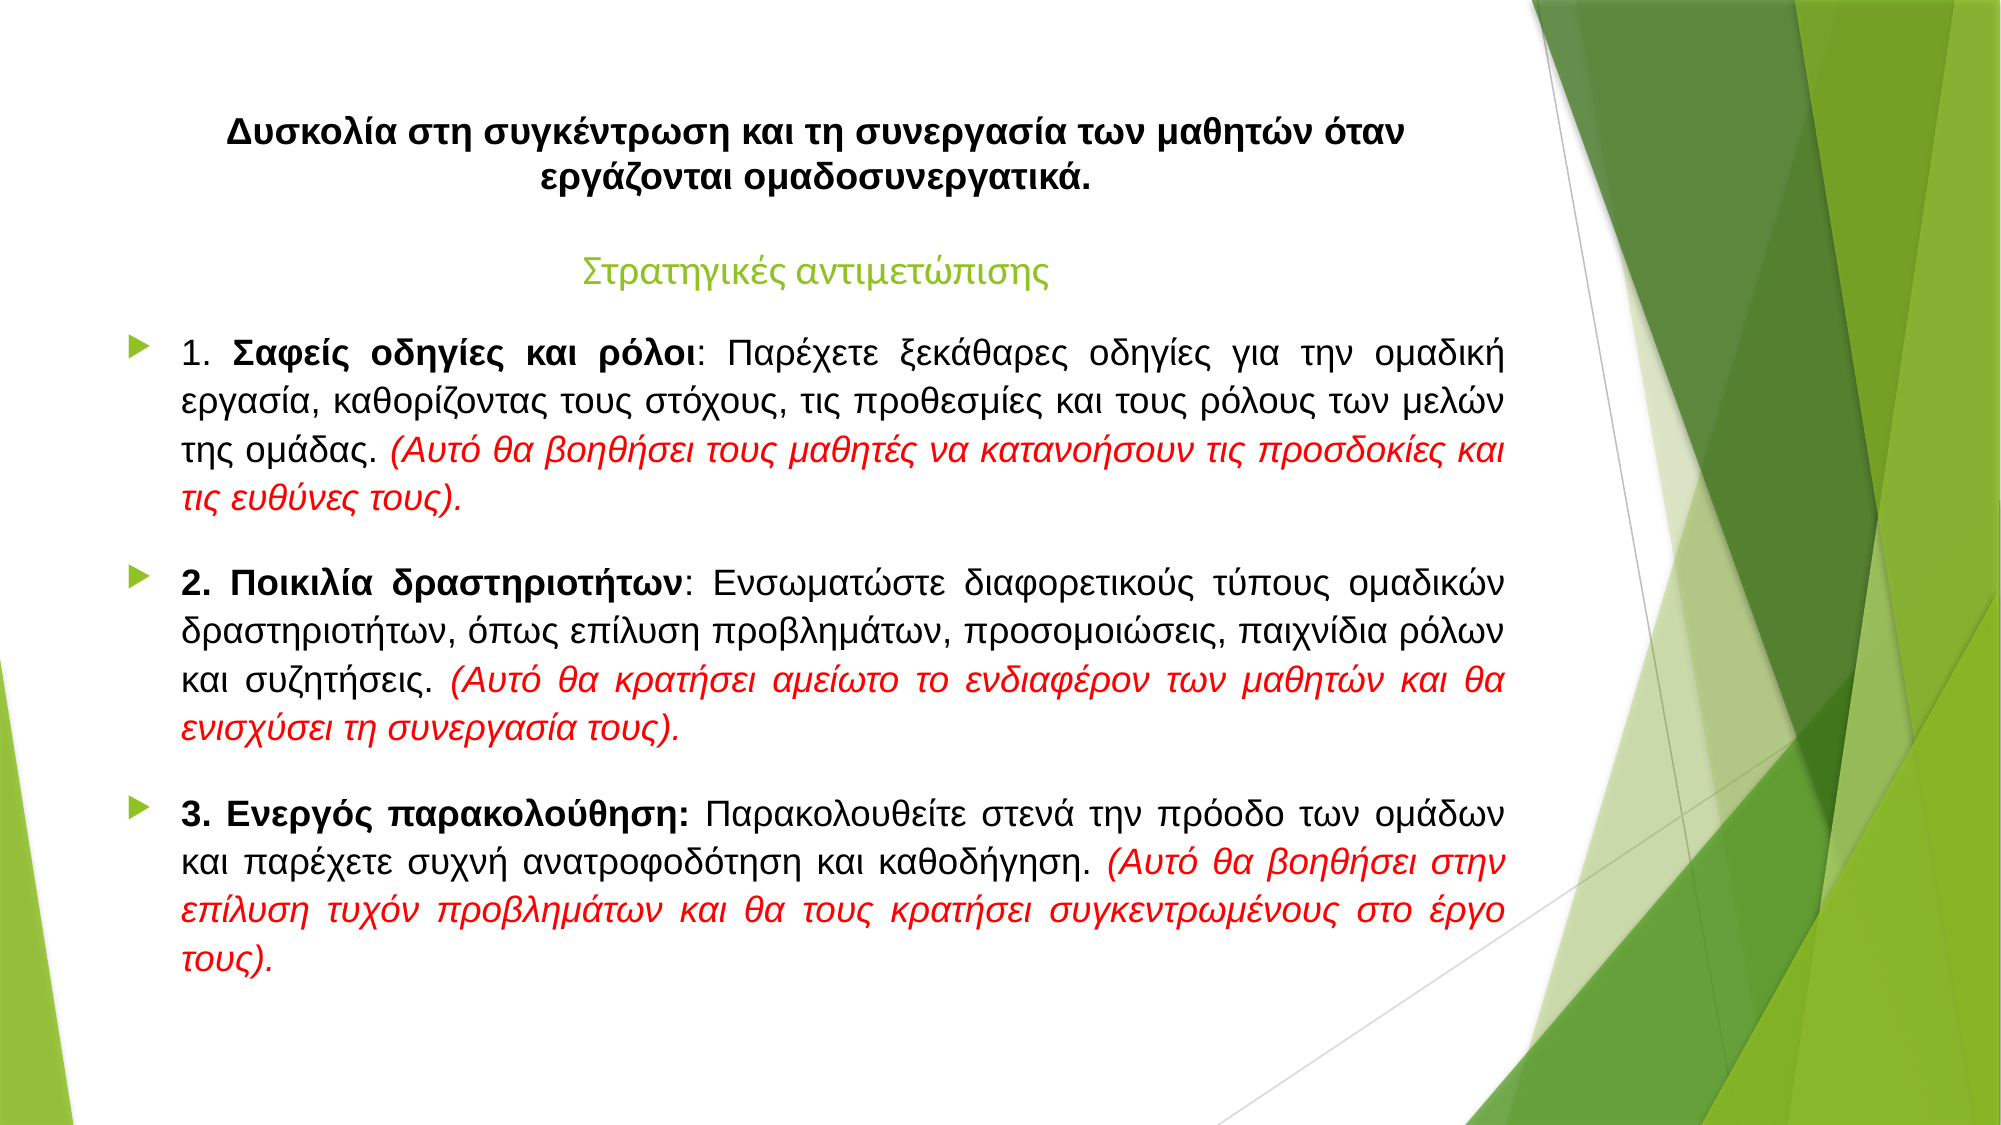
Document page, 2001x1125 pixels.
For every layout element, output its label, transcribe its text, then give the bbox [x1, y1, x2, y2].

title Δυσκολία στη συγκέντρωση και τη συνεργασία των μαθητών όταν εργάζονται ομαδοσυνεργατικά. Στρατηγικές αντιμετώπισης [111, 99, 1522, 316]
list 1. Σαφείς οδηγίες και ρόλοι: Παρέχετε ξεκάθαρες οδηγίες για την ομαδική εργασία, καθορίζοντας τους στόχους, τις προθεσμίες και τους ρόλους των μελών της ομάδας. (Αυτό θα βοηθήσει τους μαθητές να κατανοήσουν τις προσδοκίες και τις ευθύνες τους). 2. Ποικιλία δραστηριοτήτων: Ενσωματώστε διαφορετικούς τύπους ομαδικών δραστηριοτήτων, όπως επίλυση προβλημάτων, προσομοιώσεις, παιχνίδια ρόλων και συζητήσεις. (Αυτό θα κρατήσει αμείωτο το ενδιαφέρον των μαθητών και θα ενισχύσει τη συνεργασία τους). 3. Ενεργός παρακολούθηση: Παρακολουθείτε στενά την πρόοδο των ομάδων και παρέχετε συχνή ανατροφοδότηση και καθοδήγηση. (Αυτό θα βοηθήσει στην επίλυση τυχόν προβλημάτων και θα τους κρατήσει συγκεντρωμένους στο έργο τους). [111, 316, 1522, 991]
